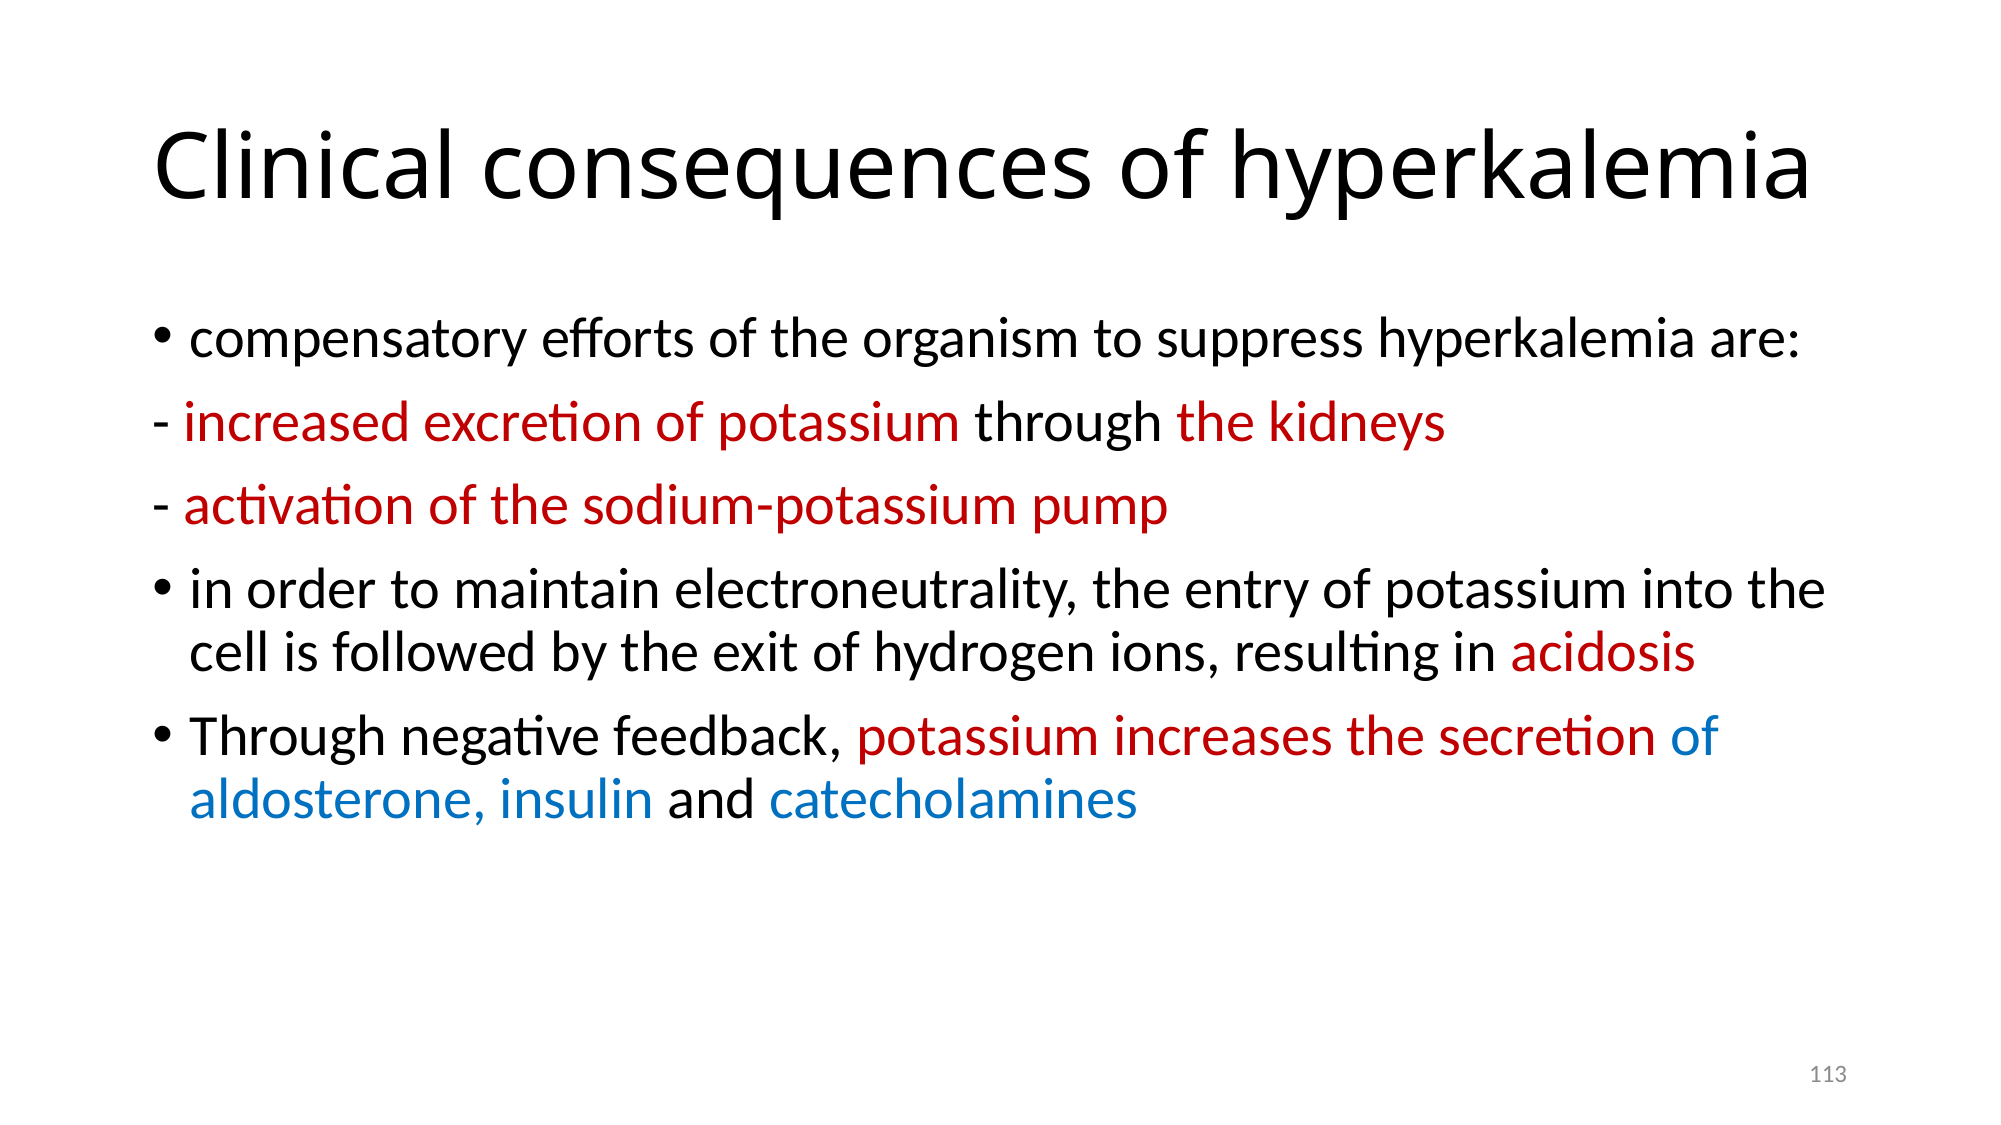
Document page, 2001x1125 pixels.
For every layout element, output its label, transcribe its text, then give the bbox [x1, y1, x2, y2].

title Clinical consequences of hyperkalemia [137, 59, 1863, 278]
list compensatory efforts of the organism to suppress hyperkalemia are: - increased excretion of potassium through the kidneys - activation of the sodium-potassium pump in order to maintain electroneutrality, the entry of potassium into the cell is followed by the exit of hydrogen ions, resulting in acidosis Through negative feedback, potassium increases the secretion of aldosterone, insulin and catecholamines [137, 299, 1863, 1014]
slide_number 113 [1412, 1042, 1863, 1103]
